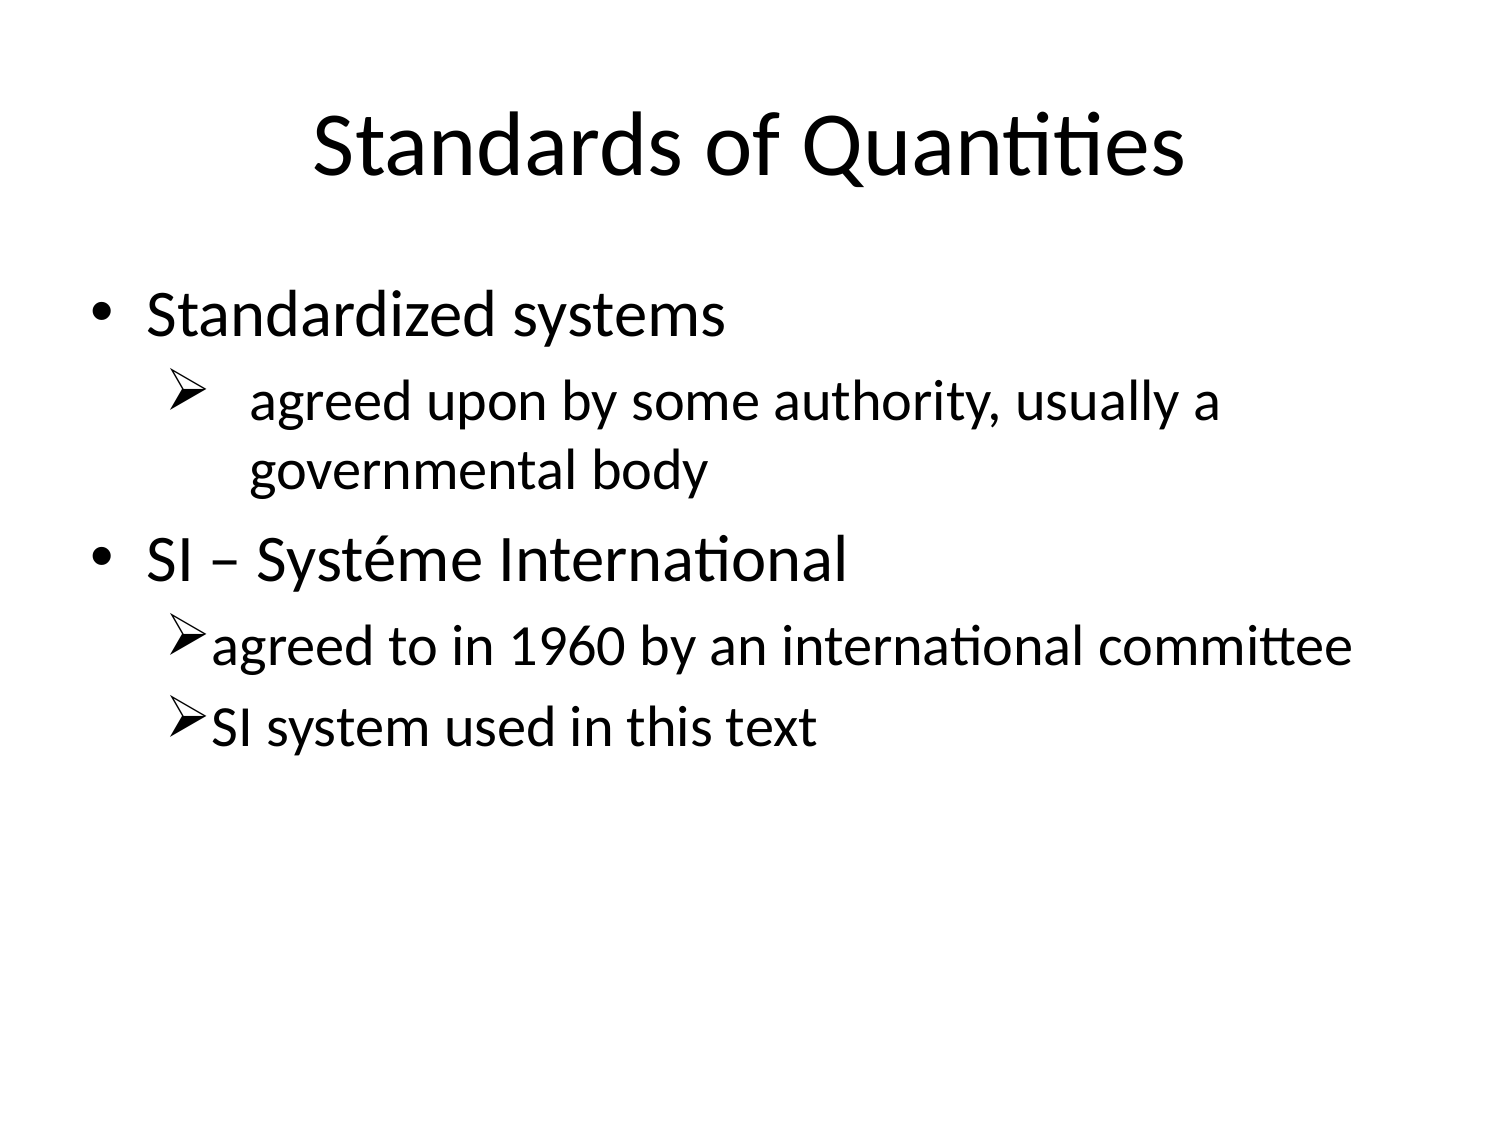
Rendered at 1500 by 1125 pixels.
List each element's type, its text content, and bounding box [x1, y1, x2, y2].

title Standards of Quantities [75, 45, 1425, 233]
list Standardized systems agreed upon by some authority, usually a governmental body SI – Systéme International agreed to in 1960 by an international committee SI system used in this text [75, 262, 1425, 1005]
